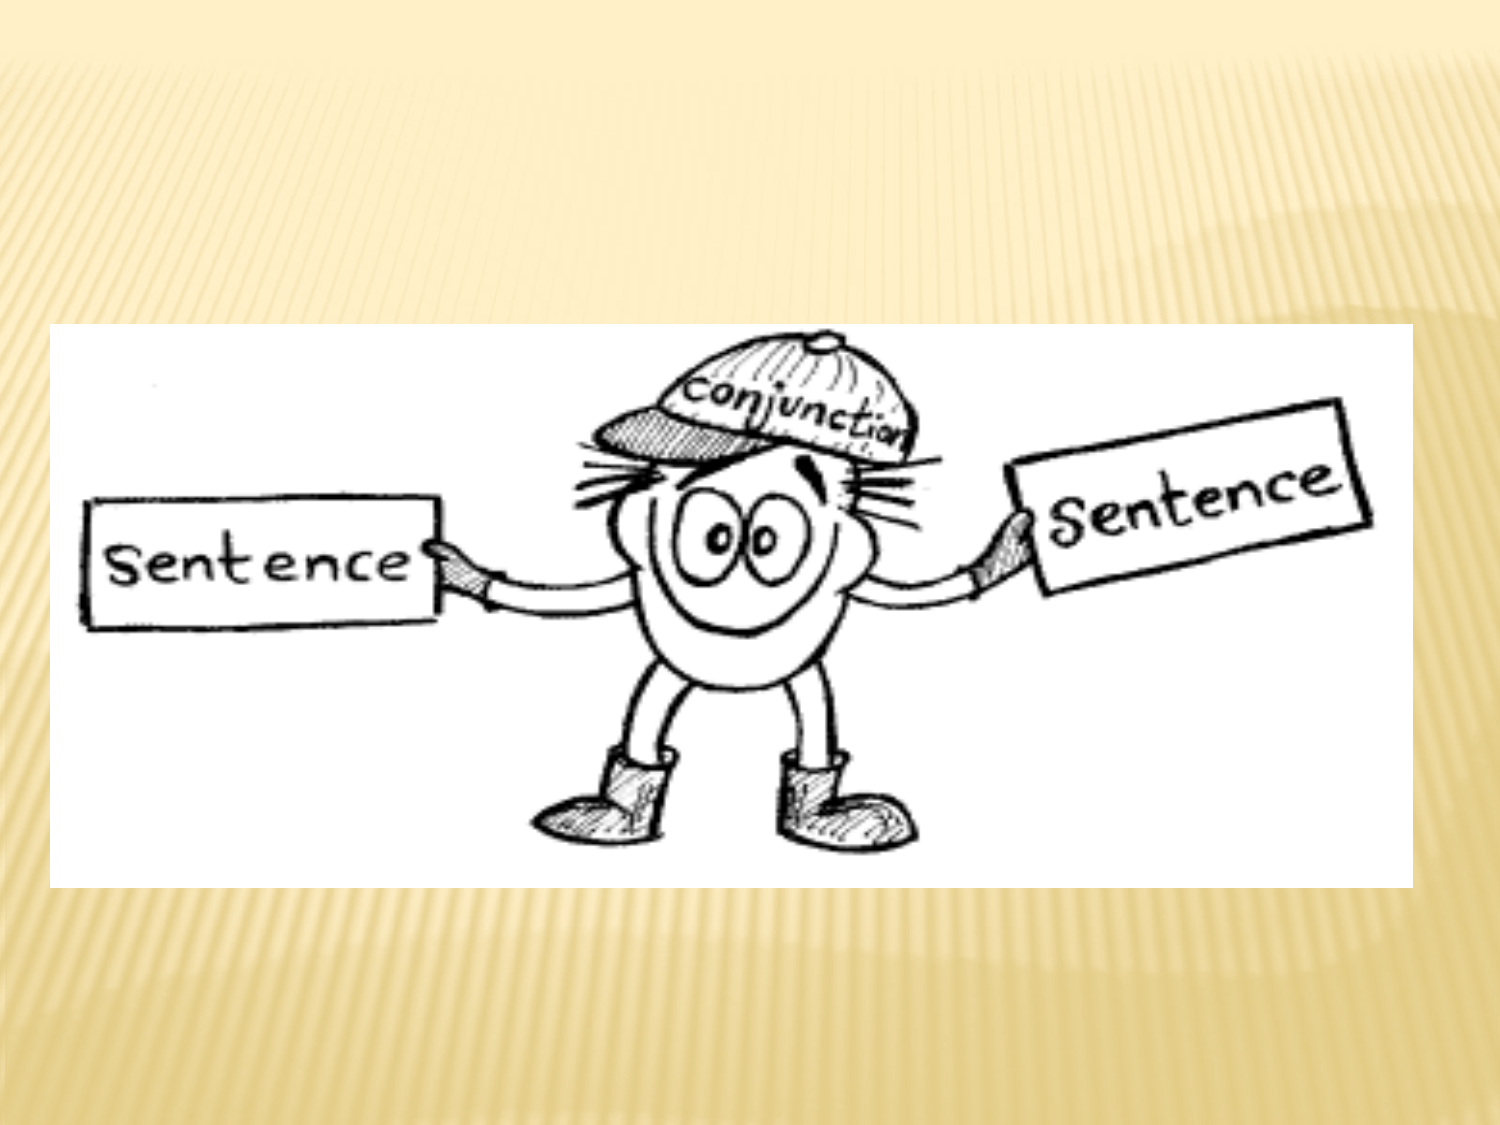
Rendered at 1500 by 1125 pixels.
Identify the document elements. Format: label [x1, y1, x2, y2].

picture [49, 324, 1413, 888]
